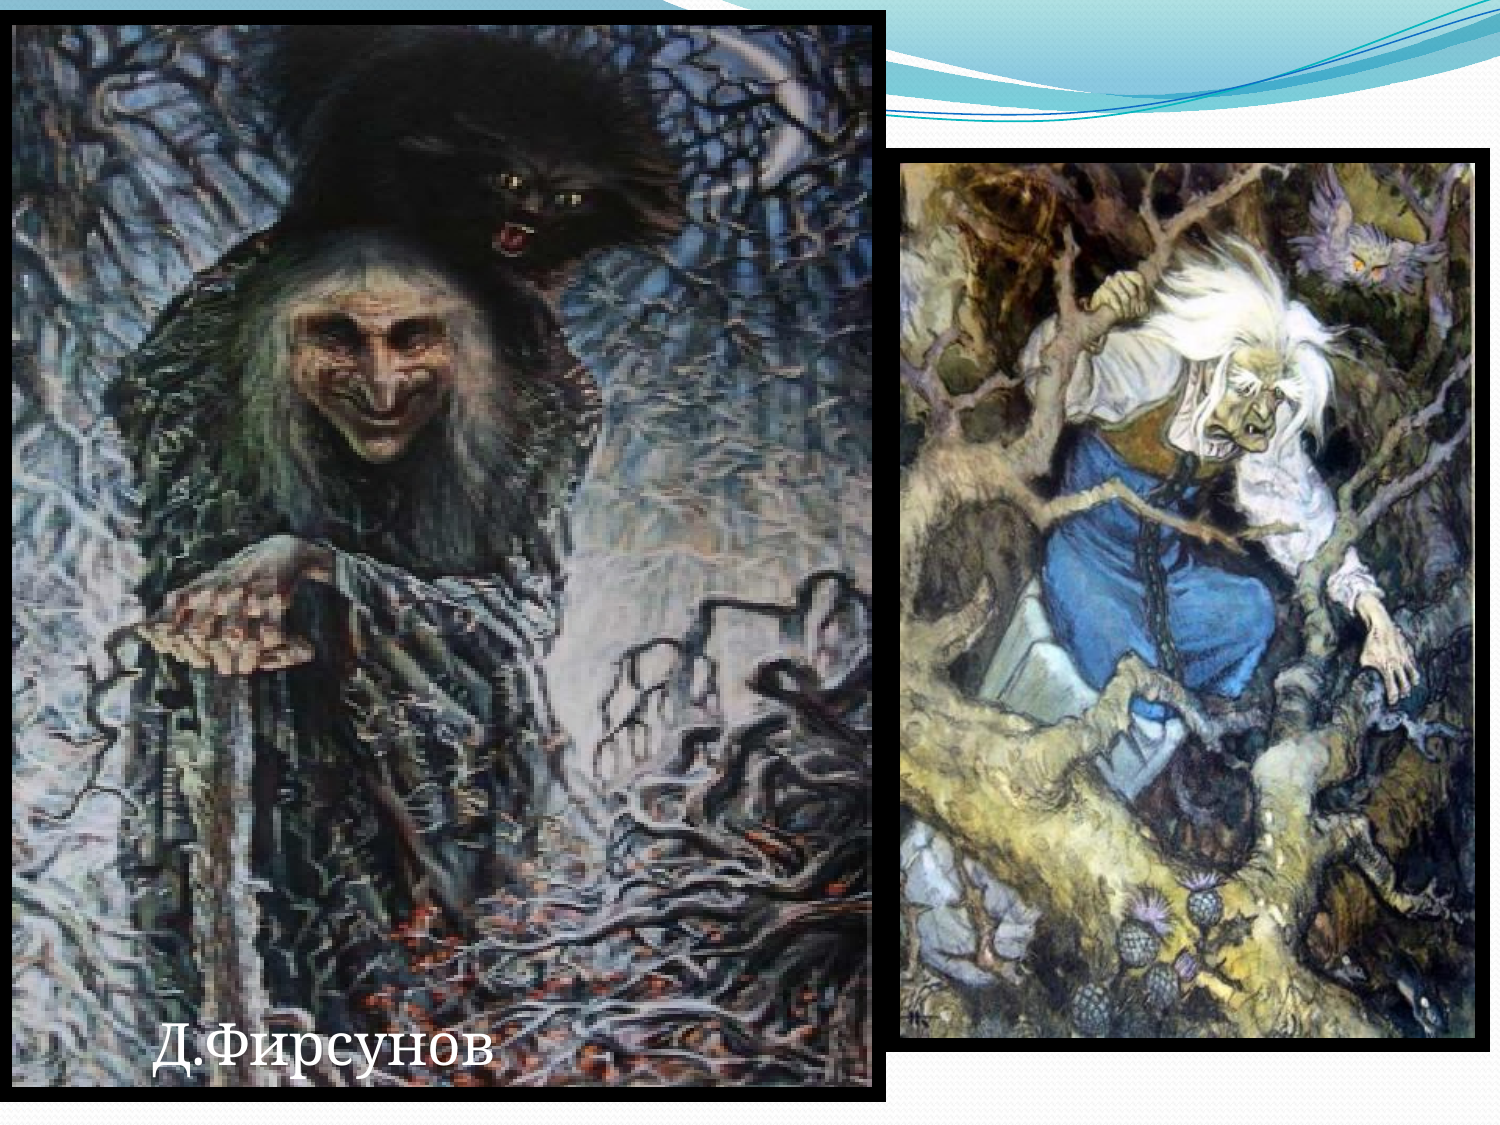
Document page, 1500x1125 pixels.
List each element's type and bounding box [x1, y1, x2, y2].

list [12, 24, 873, 1088]
picture [899, 162, 1476, 1038]
